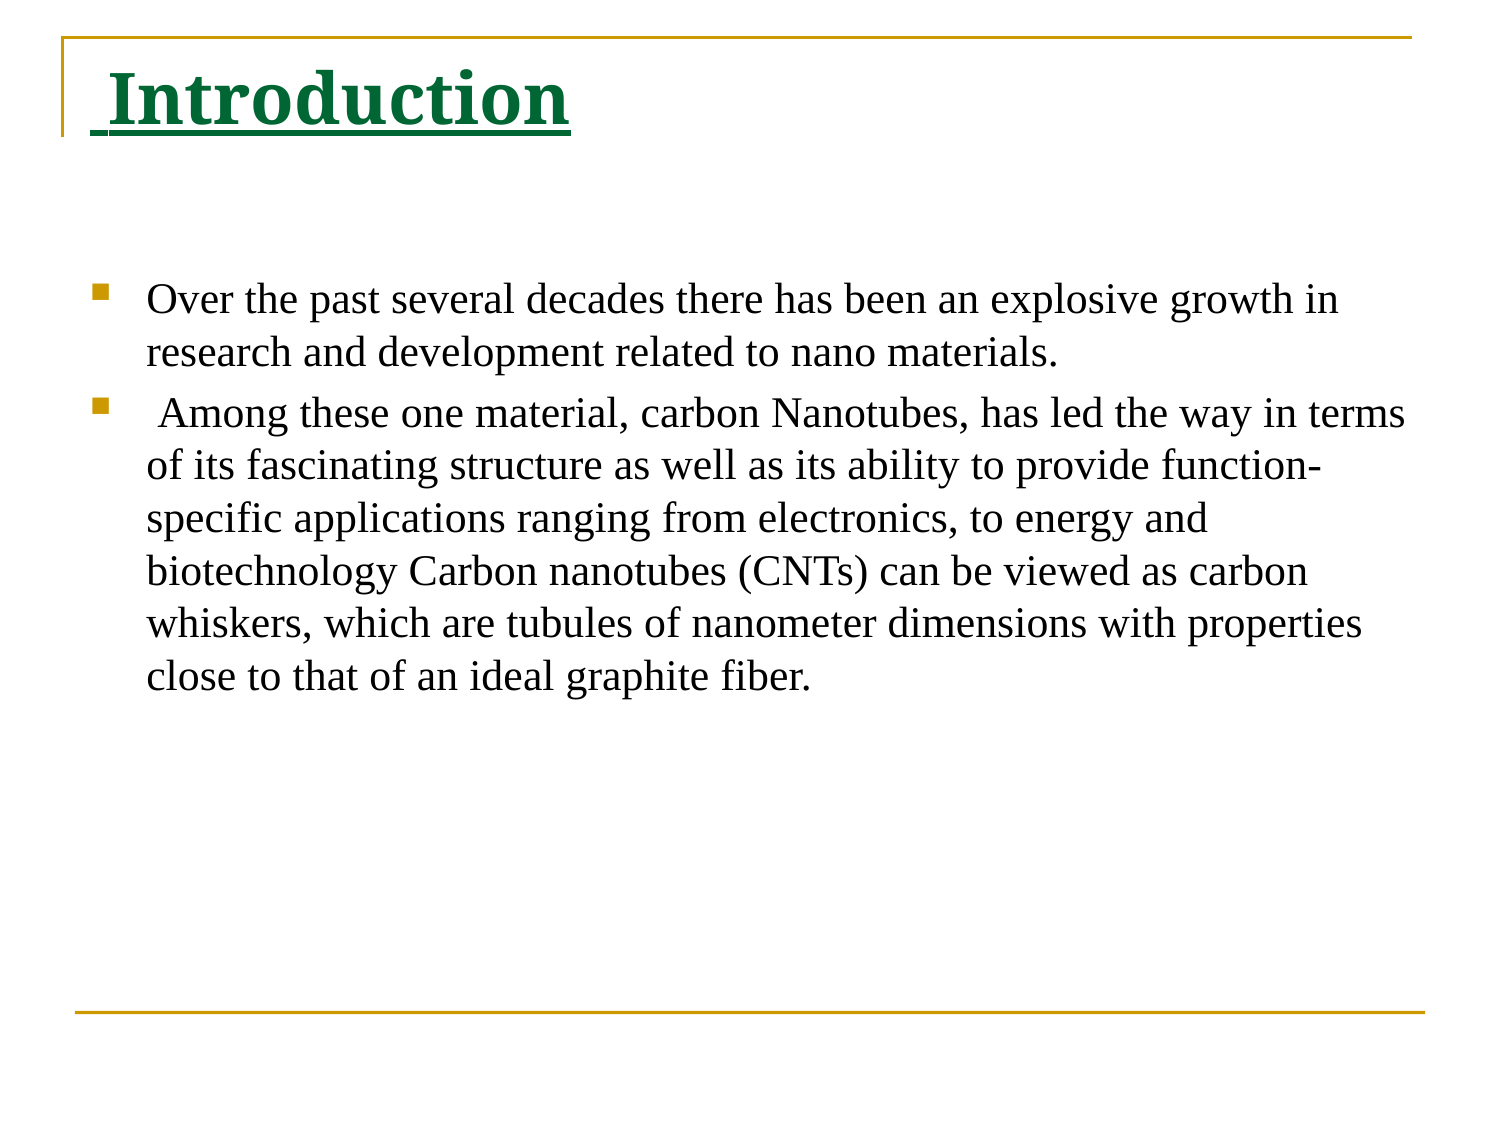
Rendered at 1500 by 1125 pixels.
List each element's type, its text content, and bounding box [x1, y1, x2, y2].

title Introduction [74, 45, 1426, 233]
list Over the past several decades there has been an explosive growth in research and development related to nano materials. Among these one material, carbon Nanotubes, has led the way in terms of its fascinating structure as well as its ability to provide function-specific applications ranging from electronics, to energy and biotechnology Carbon nanotubes (CNTs) can be viewed as carbon whiskers, which are tubules of nanometer dimensions with properties close to that of an ideal graphite fiber. [74, 262, 1426, 1006]
